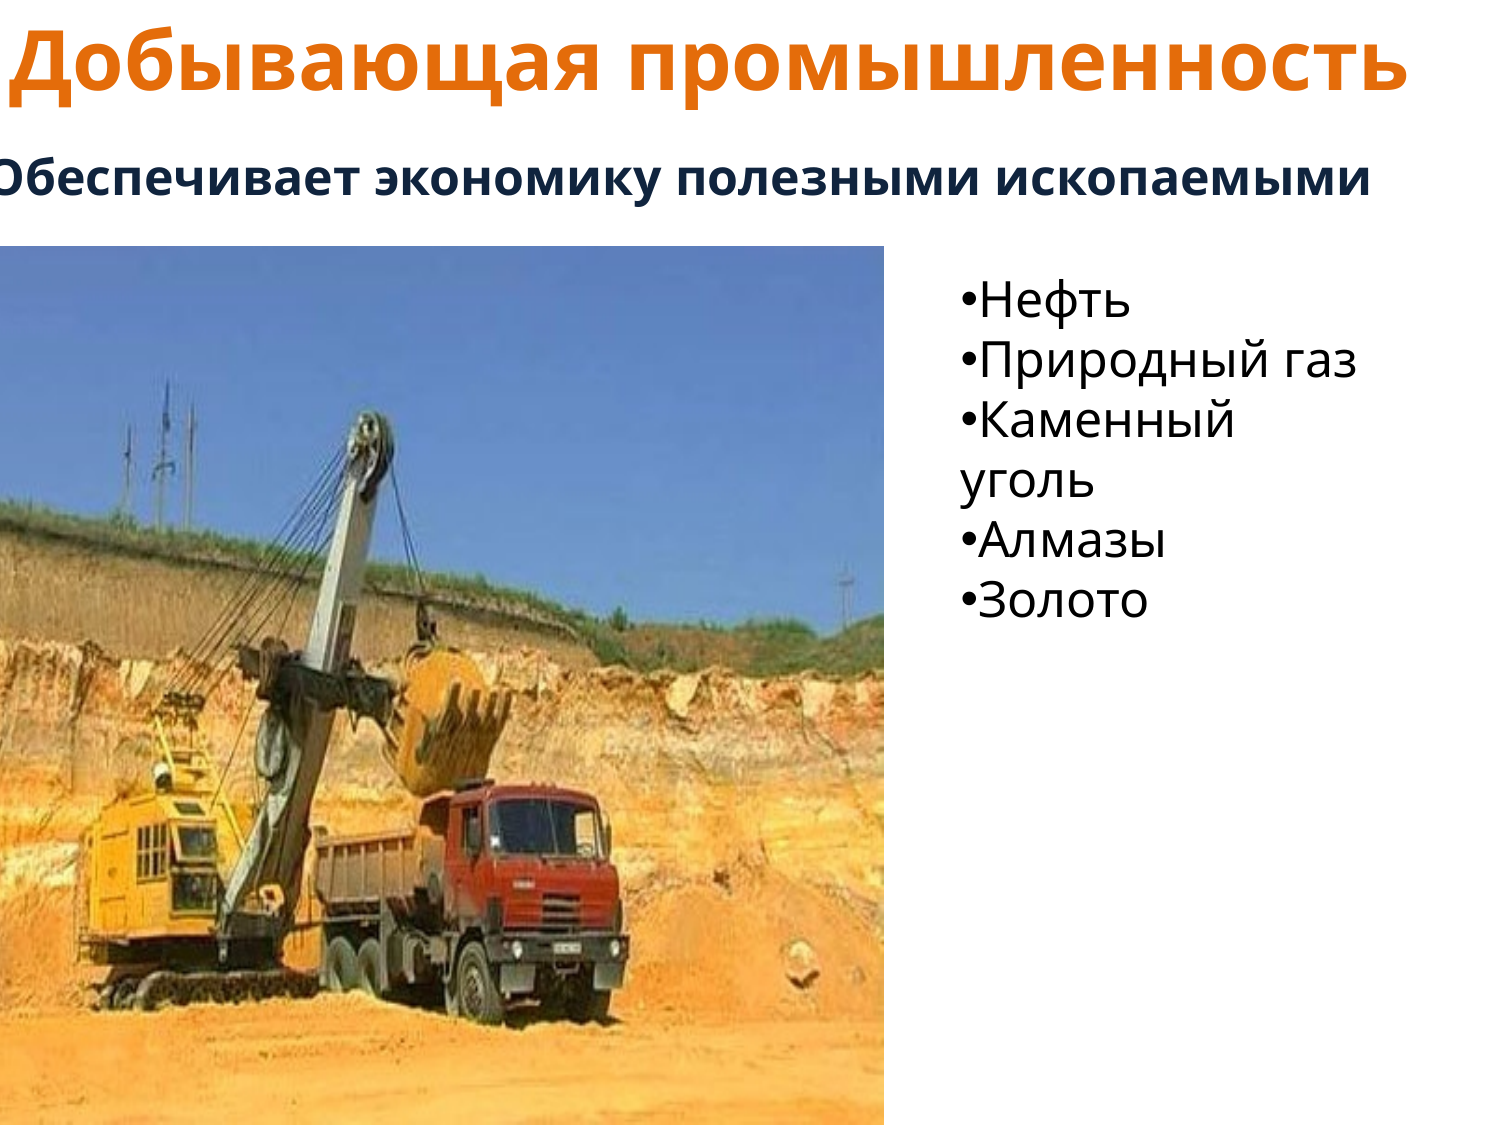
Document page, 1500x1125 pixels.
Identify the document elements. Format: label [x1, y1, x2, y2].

text_box [0, 0, 1500, 1125]
